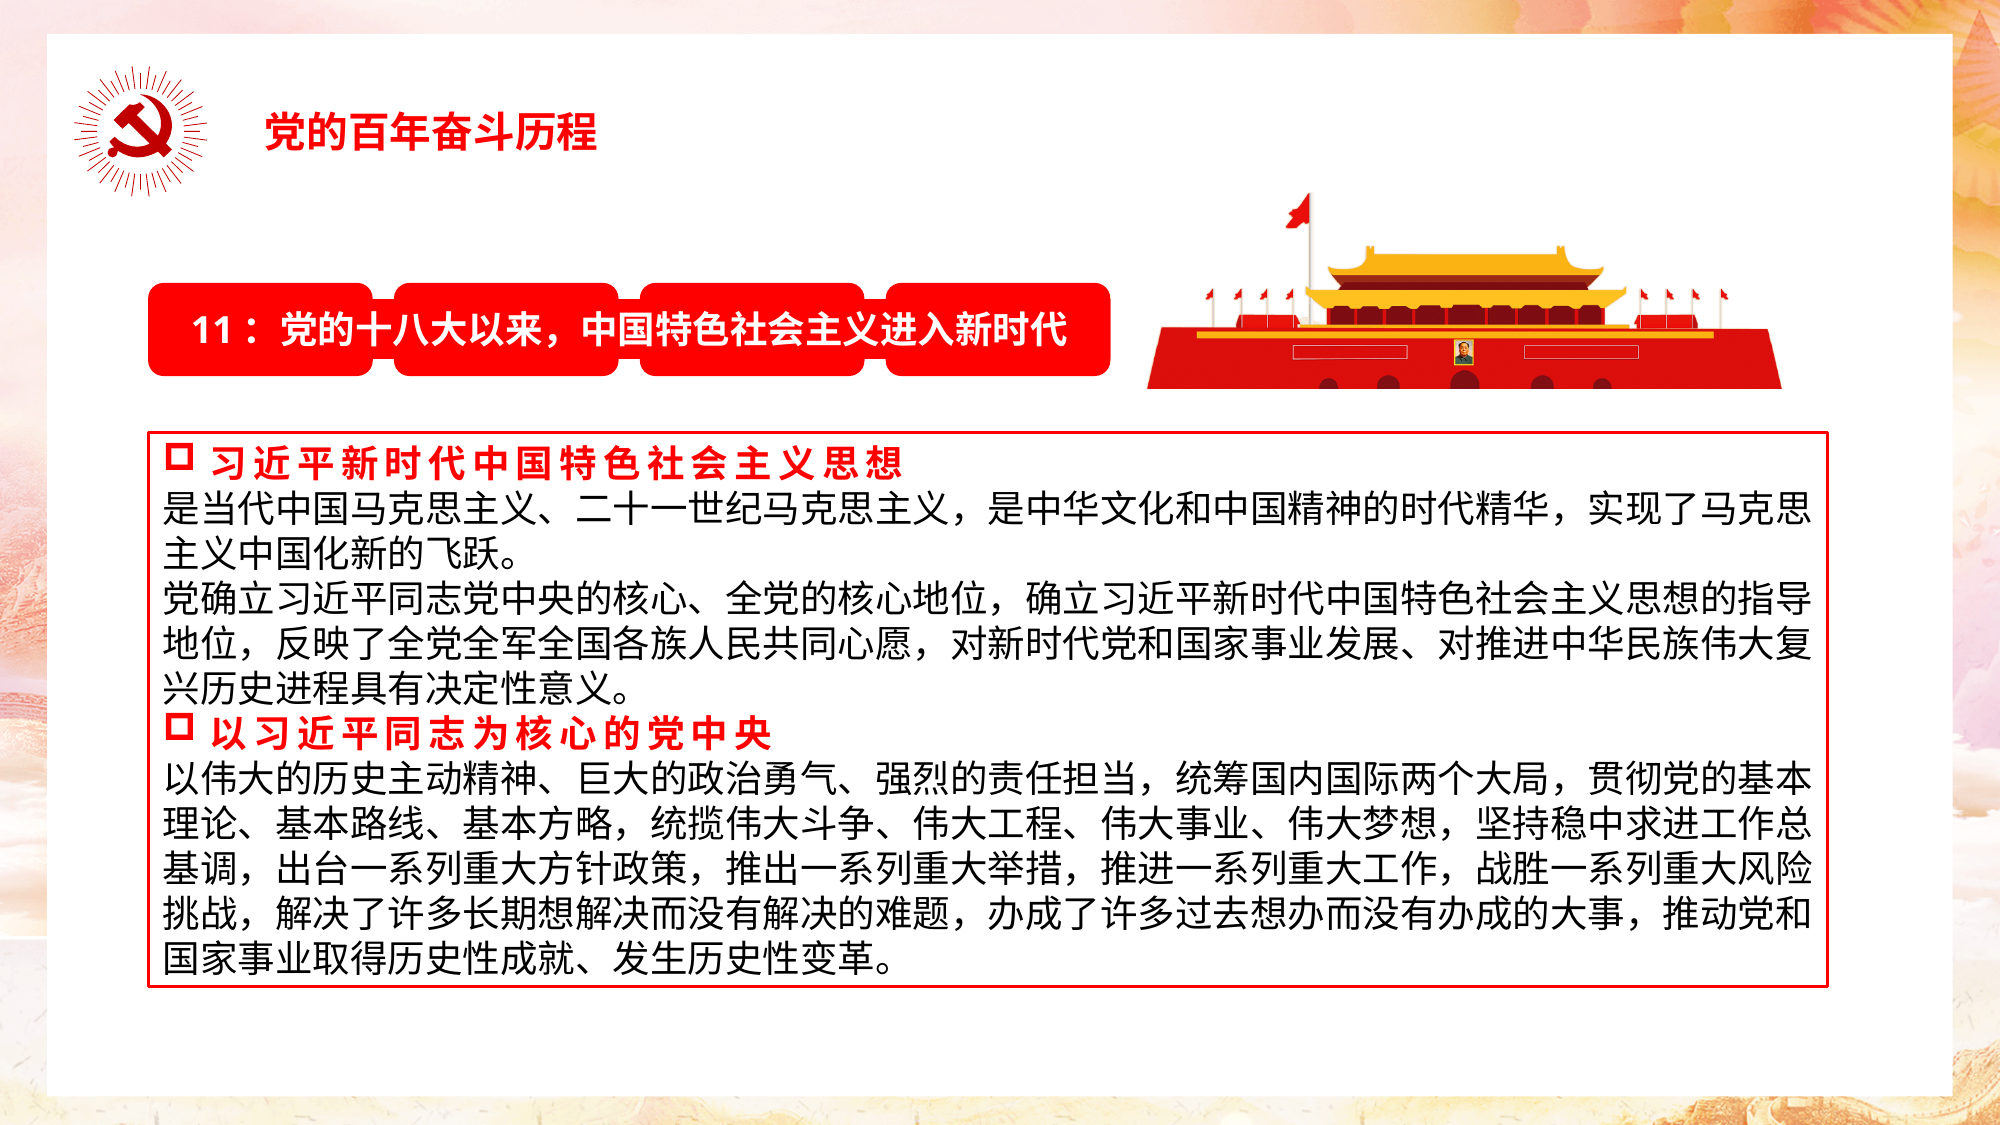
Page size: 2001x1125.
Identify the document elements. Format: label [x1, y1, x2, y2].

text_box [74, 66, 207, 197]
text_box [148, 282, 1111, 377]
text_box [0, 0, 2000, 1125]
picture [1143, 191, 1785, 389]
